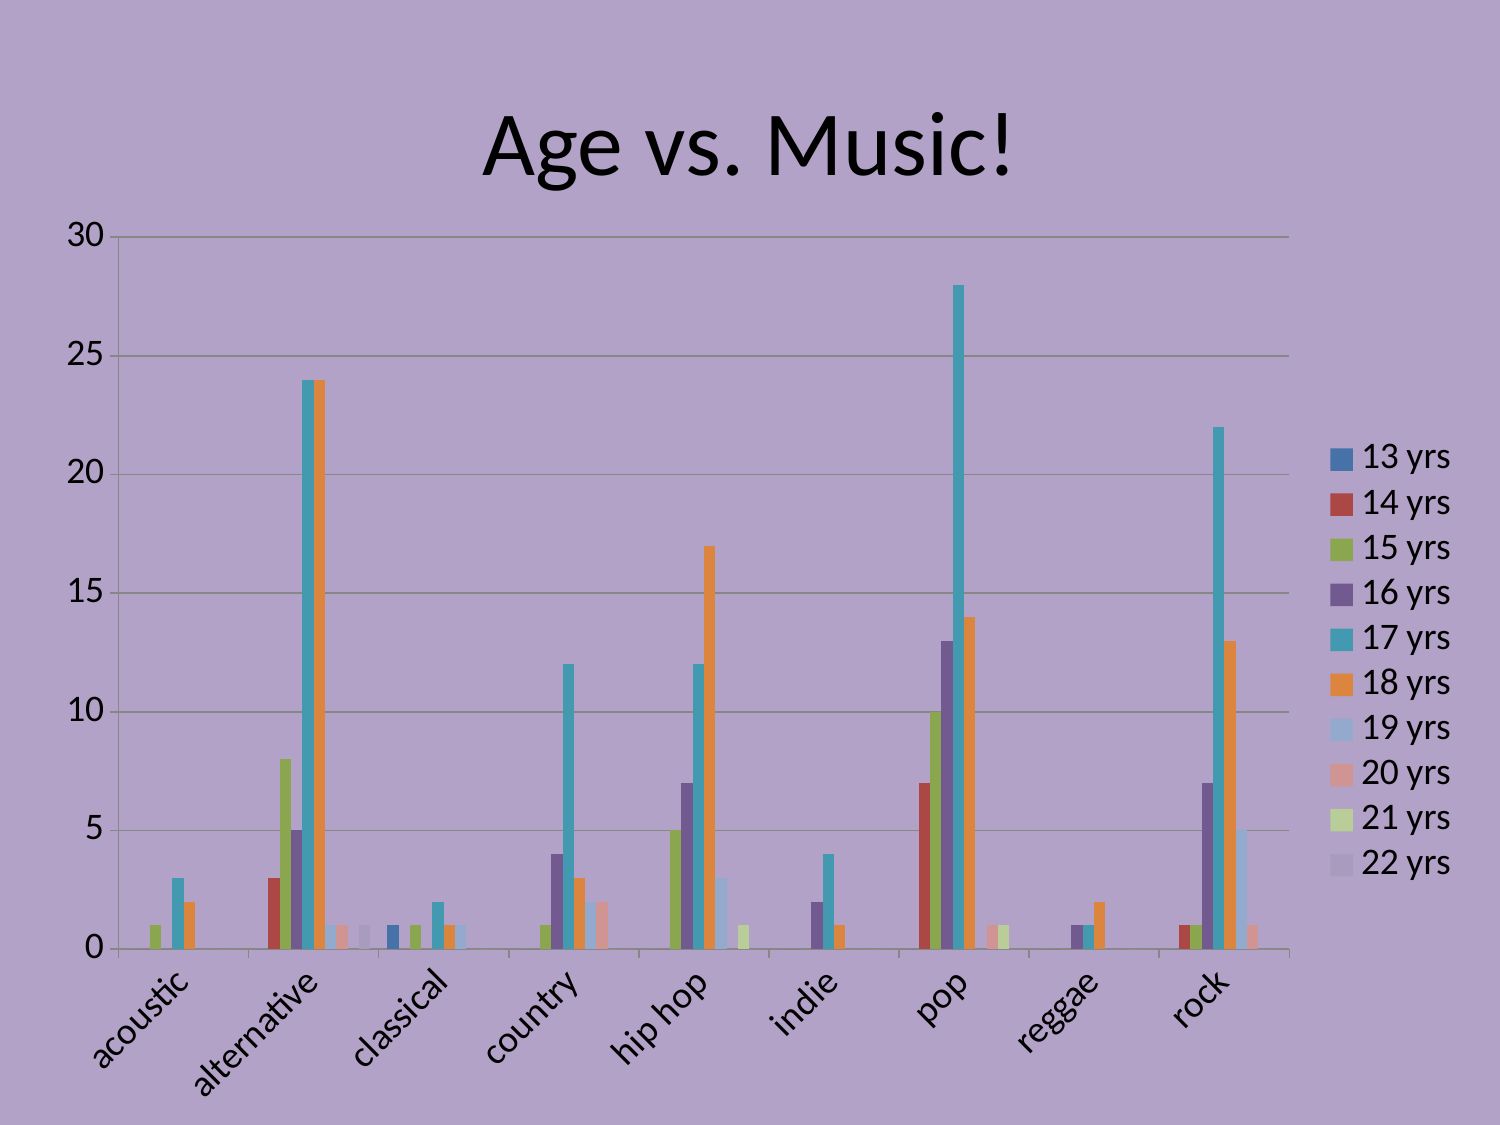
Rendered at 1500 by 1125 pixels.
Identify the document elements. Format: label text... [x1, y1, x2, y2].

chart [37, 199, 1476, 1125]
title Age vs. Music! [75, 45, 1425, 198]
